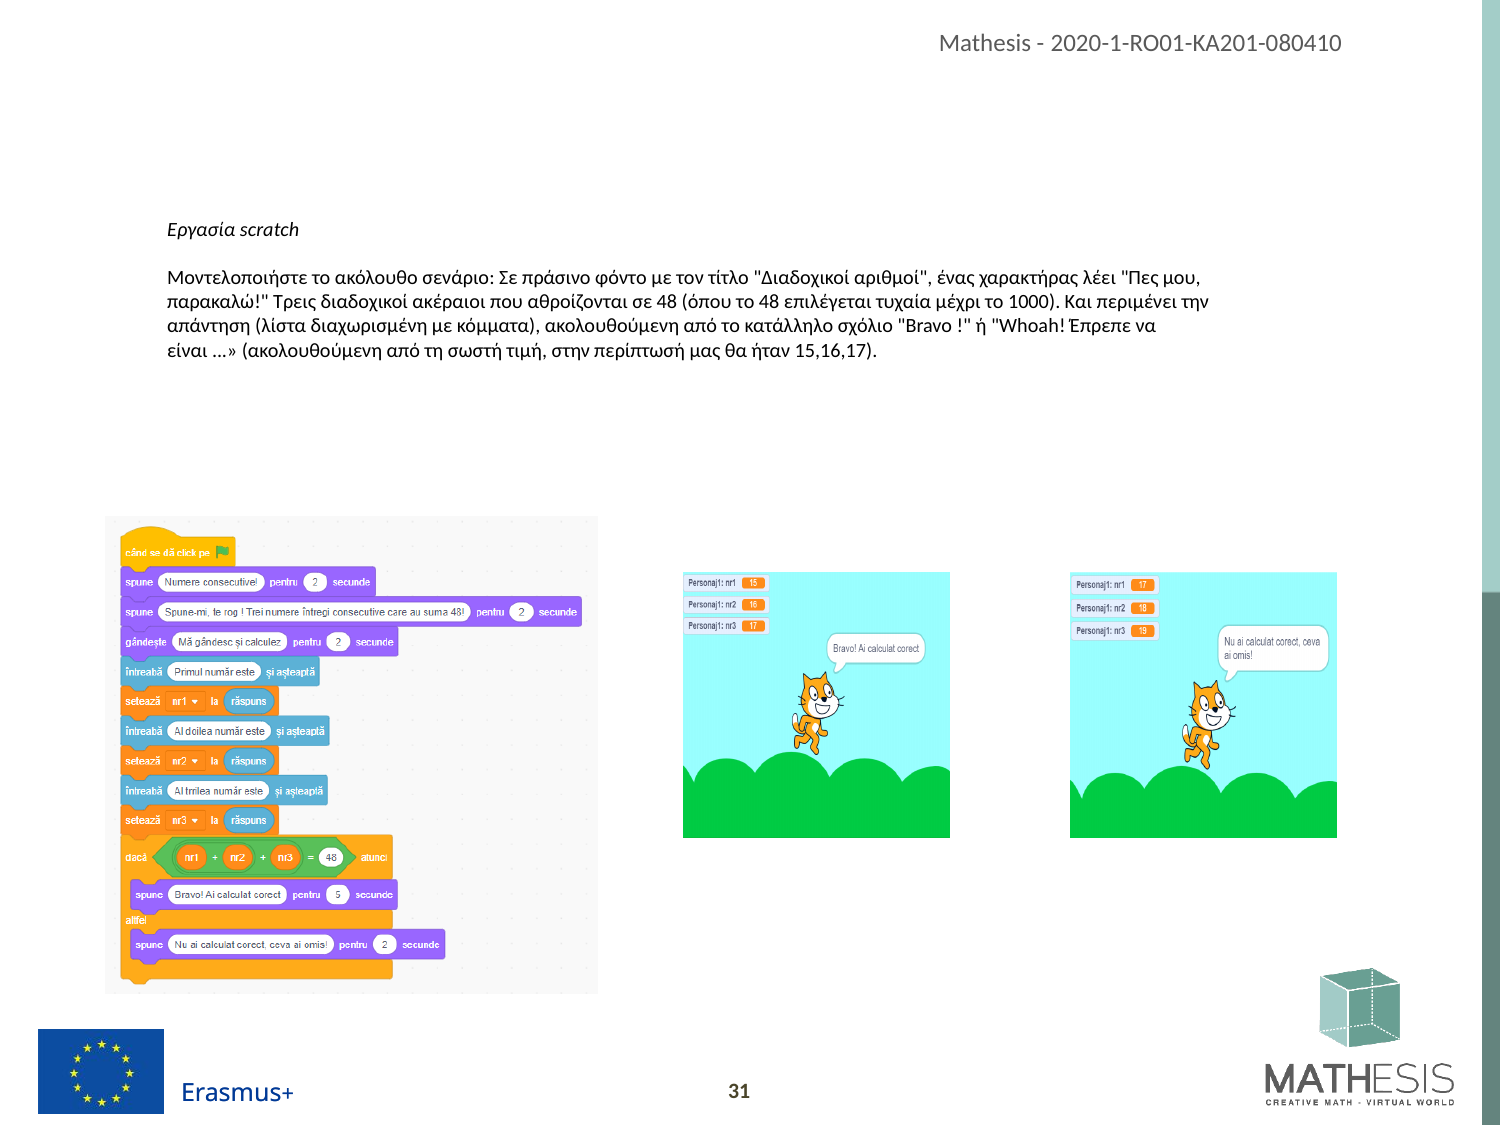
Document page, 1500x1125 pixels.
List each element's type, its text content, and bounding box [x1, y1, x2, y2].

picture [683, 572, 950, 838]
picture [1070, 572, 1337, 838]
picture [38, 1029, 164, 1114]
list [105, 516, 598, 994]
title Εργασία scratch Μοντελοποιήστε το ακόλουθο σενάριο: Σε πράσινο φόντο με τον τίτλο "Διαδοχικοί αριθμοί", ένας χαρακτήρας λέει "Πες μου, παρακαλώ!" Τρεις διαδοχικοί ακέραιοι που αθροίζονται σε 48 (όπου το 48 επιλέγεται τυχαία μέχρι το 1000). Και περιμένει την απάντηση (λίστα διαχωρισμένη με κόμματα), ακολουθούμενη από το κατάλληλο σχόλιο "Bravo !" ή "Whoah! Έπρεπε να είναι ...» (ακολουθούμενη από τη σωστή τιμή, στην περίπτωσή μας θα ήταν 15,16,17). [152, 207, 1229, 370]
